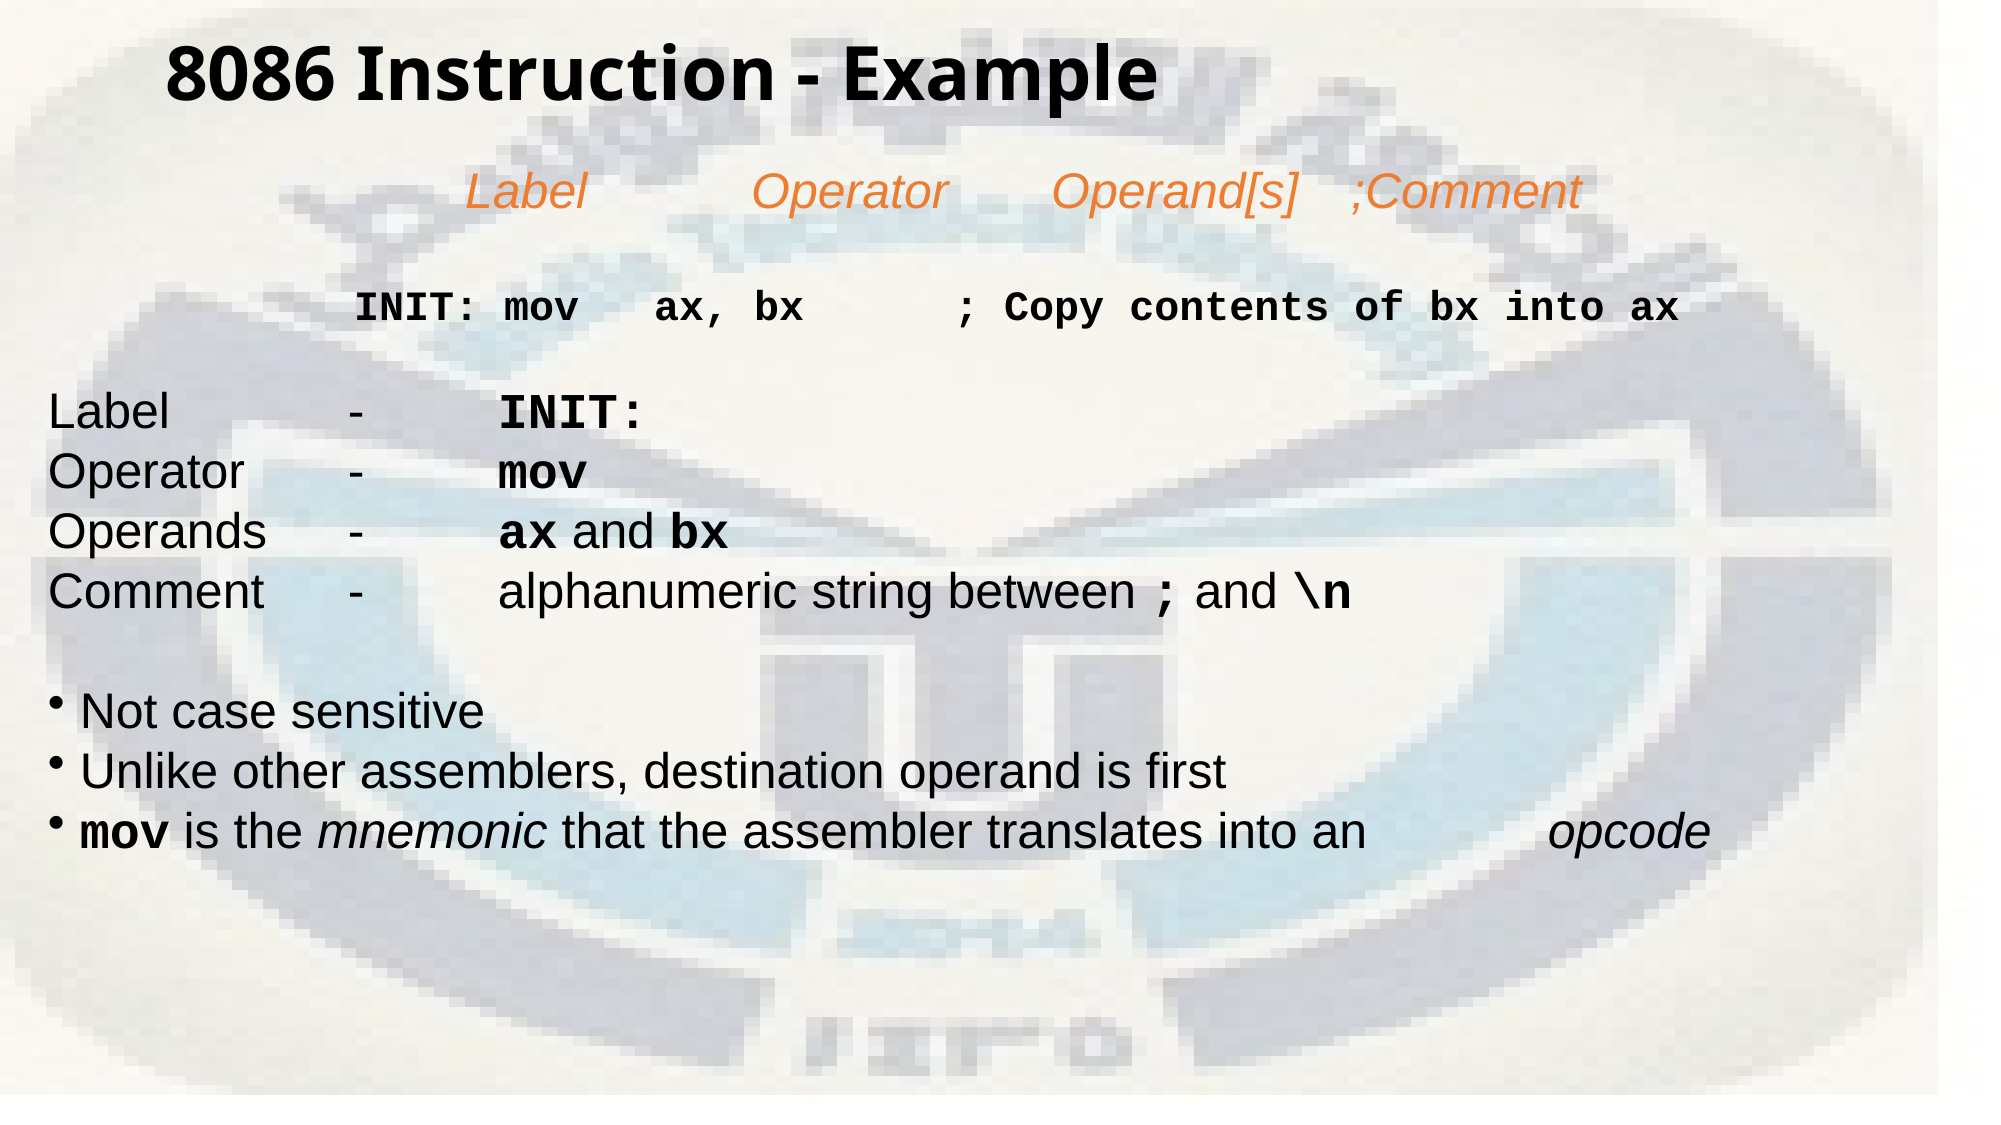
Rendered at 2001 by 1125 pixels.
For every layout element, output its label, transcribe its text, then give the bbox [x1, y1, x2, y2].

title 8086 Instruction - Example [150, 21, 1853, 131]
text_box Label Operator Operand[s] ;Comment INIT: mov ax, bx ; Copy contents of bx into ax Label - INIT: Operator - mov Operands - ax and bx Comment - alphanumeric string between ; and \n Not case sensitive Unlike other assemblers, destination operand is first mov is the mnemonic that the assembler translates into an opcode [0, 0, 2000, 1125]
